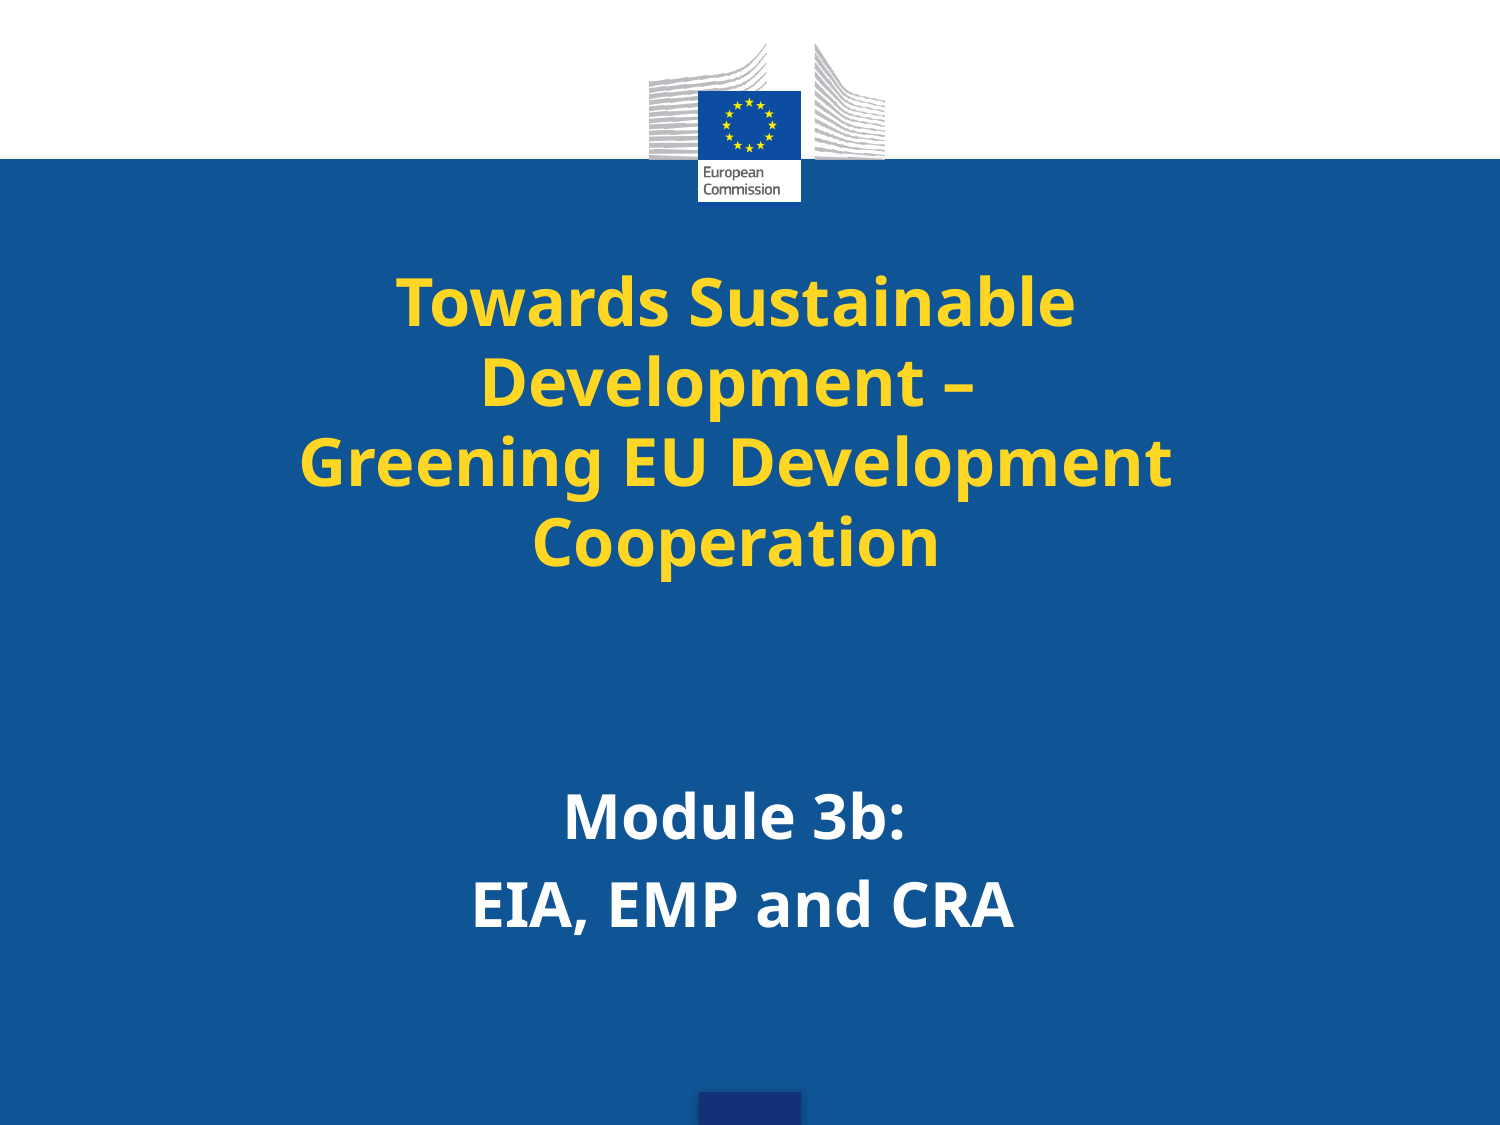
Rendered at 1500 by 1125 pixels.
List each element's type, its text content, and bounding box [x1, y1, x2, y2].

subtitle Module 3b: EIA, EMP and CRA [42, 769, 1443, 948]
title Towards Sustainable Development – Greening EU Development Cooperation [230, 355, 1243, 485]
